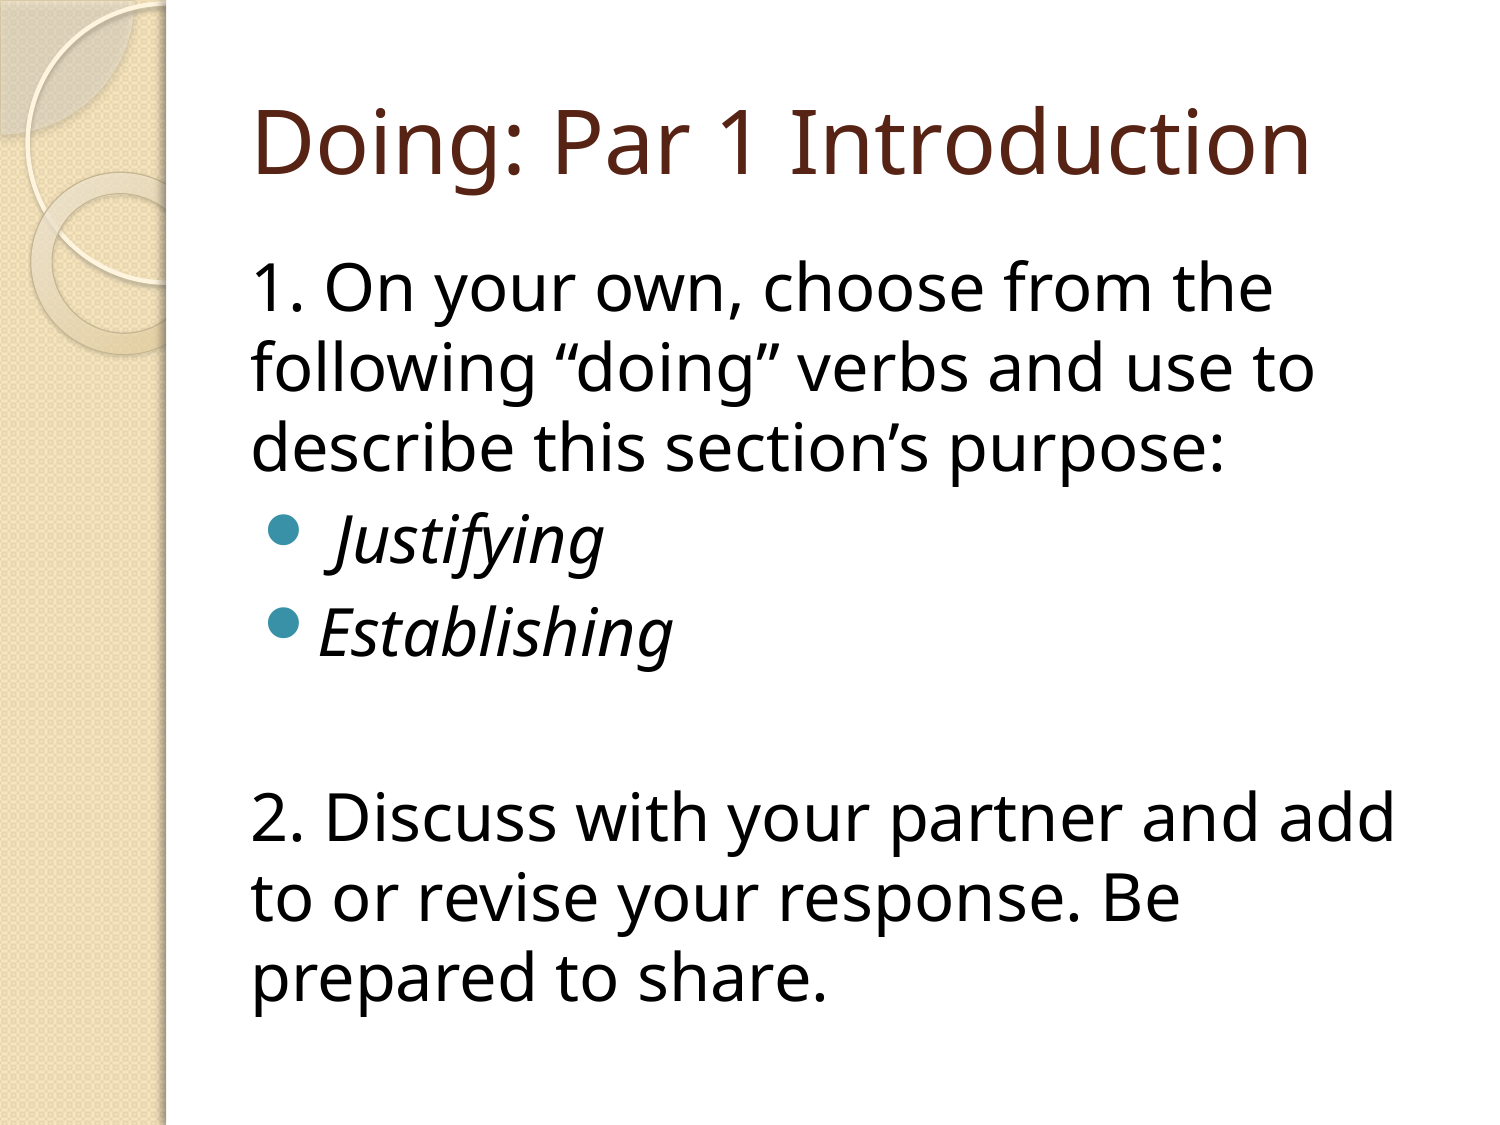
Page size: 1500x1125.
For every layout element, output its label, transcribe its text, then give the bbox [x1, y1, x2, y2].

list 1. On your own, choose from the following “doing” verbs and use to describe this section’s purpose: Justifying Establishing 2. Discuss with your partner and add to or revise your response. Be prepared to share. [235, 237, 1466, 1025]
title Doing: Par 1 Introduction [235, 45, 1466, 233]
